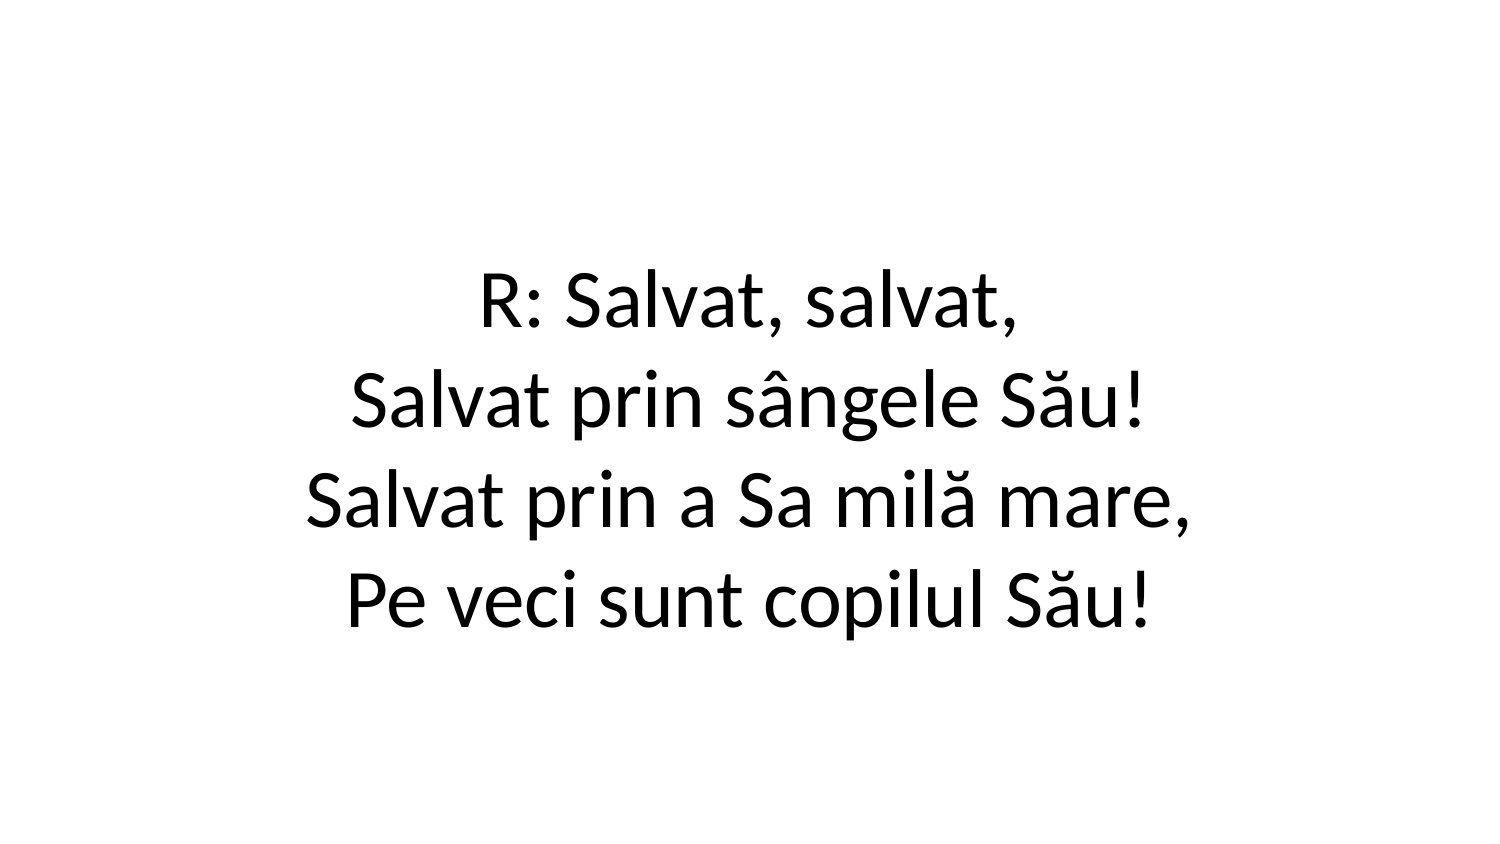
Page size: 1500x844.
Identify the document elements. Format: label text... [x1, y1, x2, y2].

text_box R: Salvat, salvat, Salvat prin sângele Său! Salvat prin a Sa milă mare, Pe veci sunt copilul Său! [290, 192, 1210, 652]
